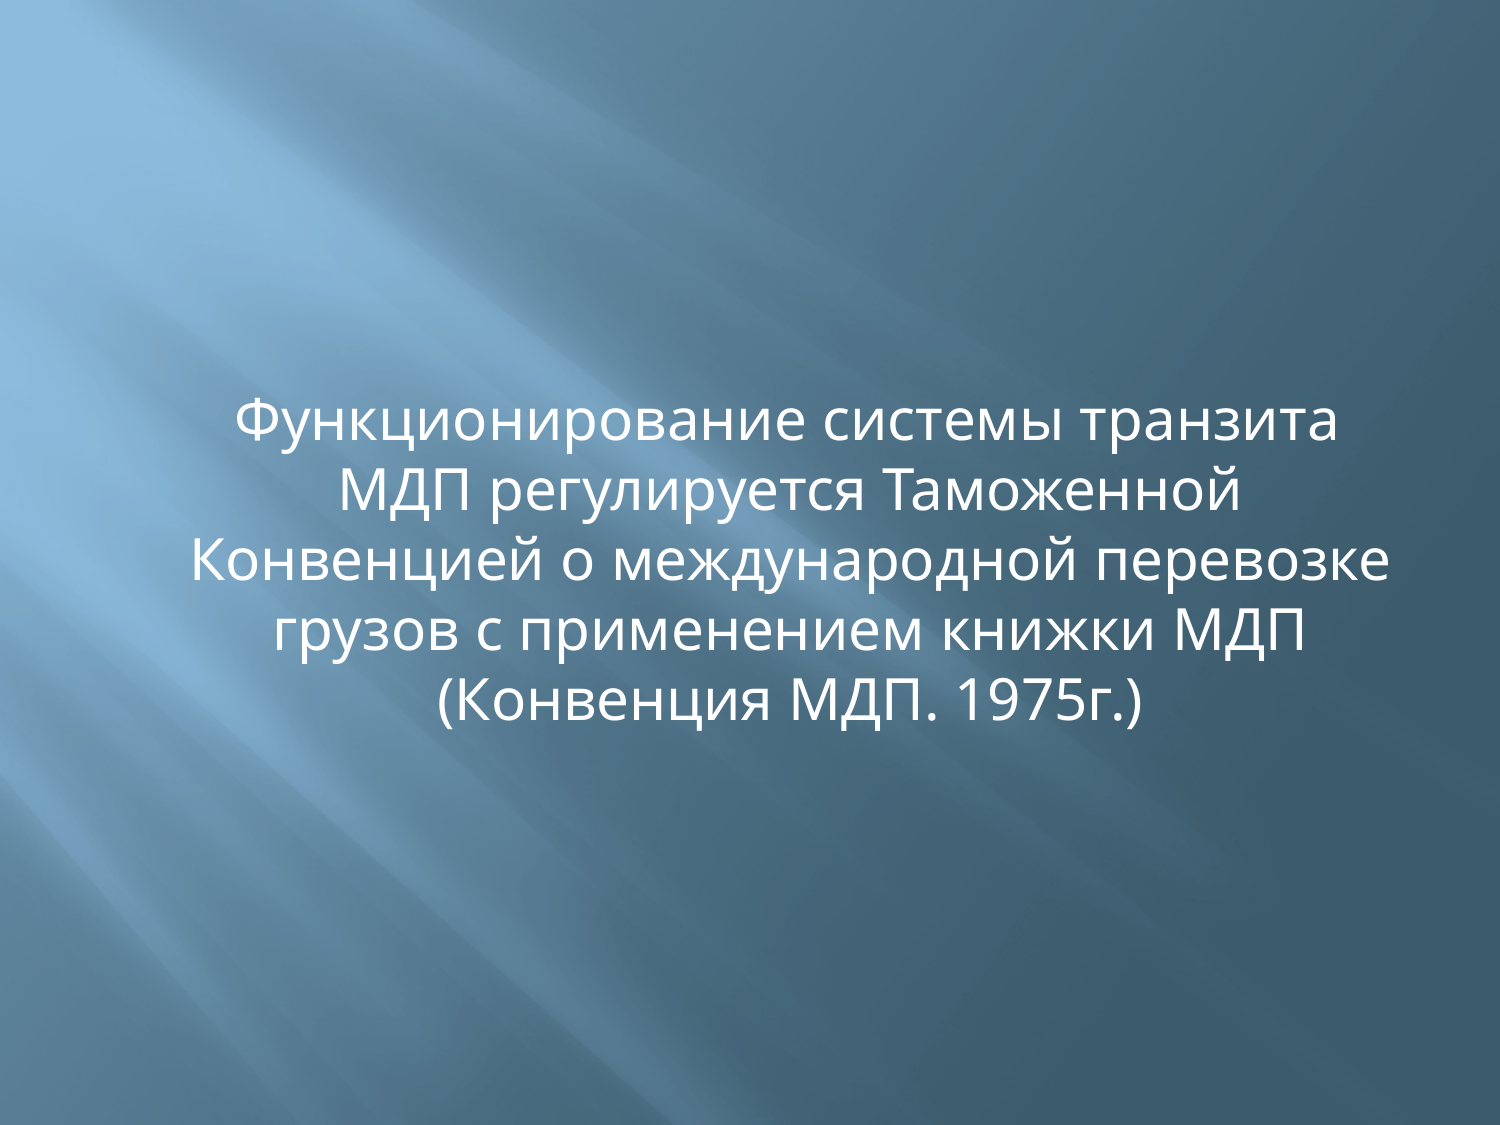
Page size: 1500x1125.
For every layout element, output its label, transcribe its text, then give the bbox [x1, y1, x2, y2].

list Функционирование системы транзита МДП регулируется Таможенной Конвенцией о международной перевозке грузов с применением книжки МДП (Конвенция МДП. 1975г.) [70, 375, 1421, 828]
